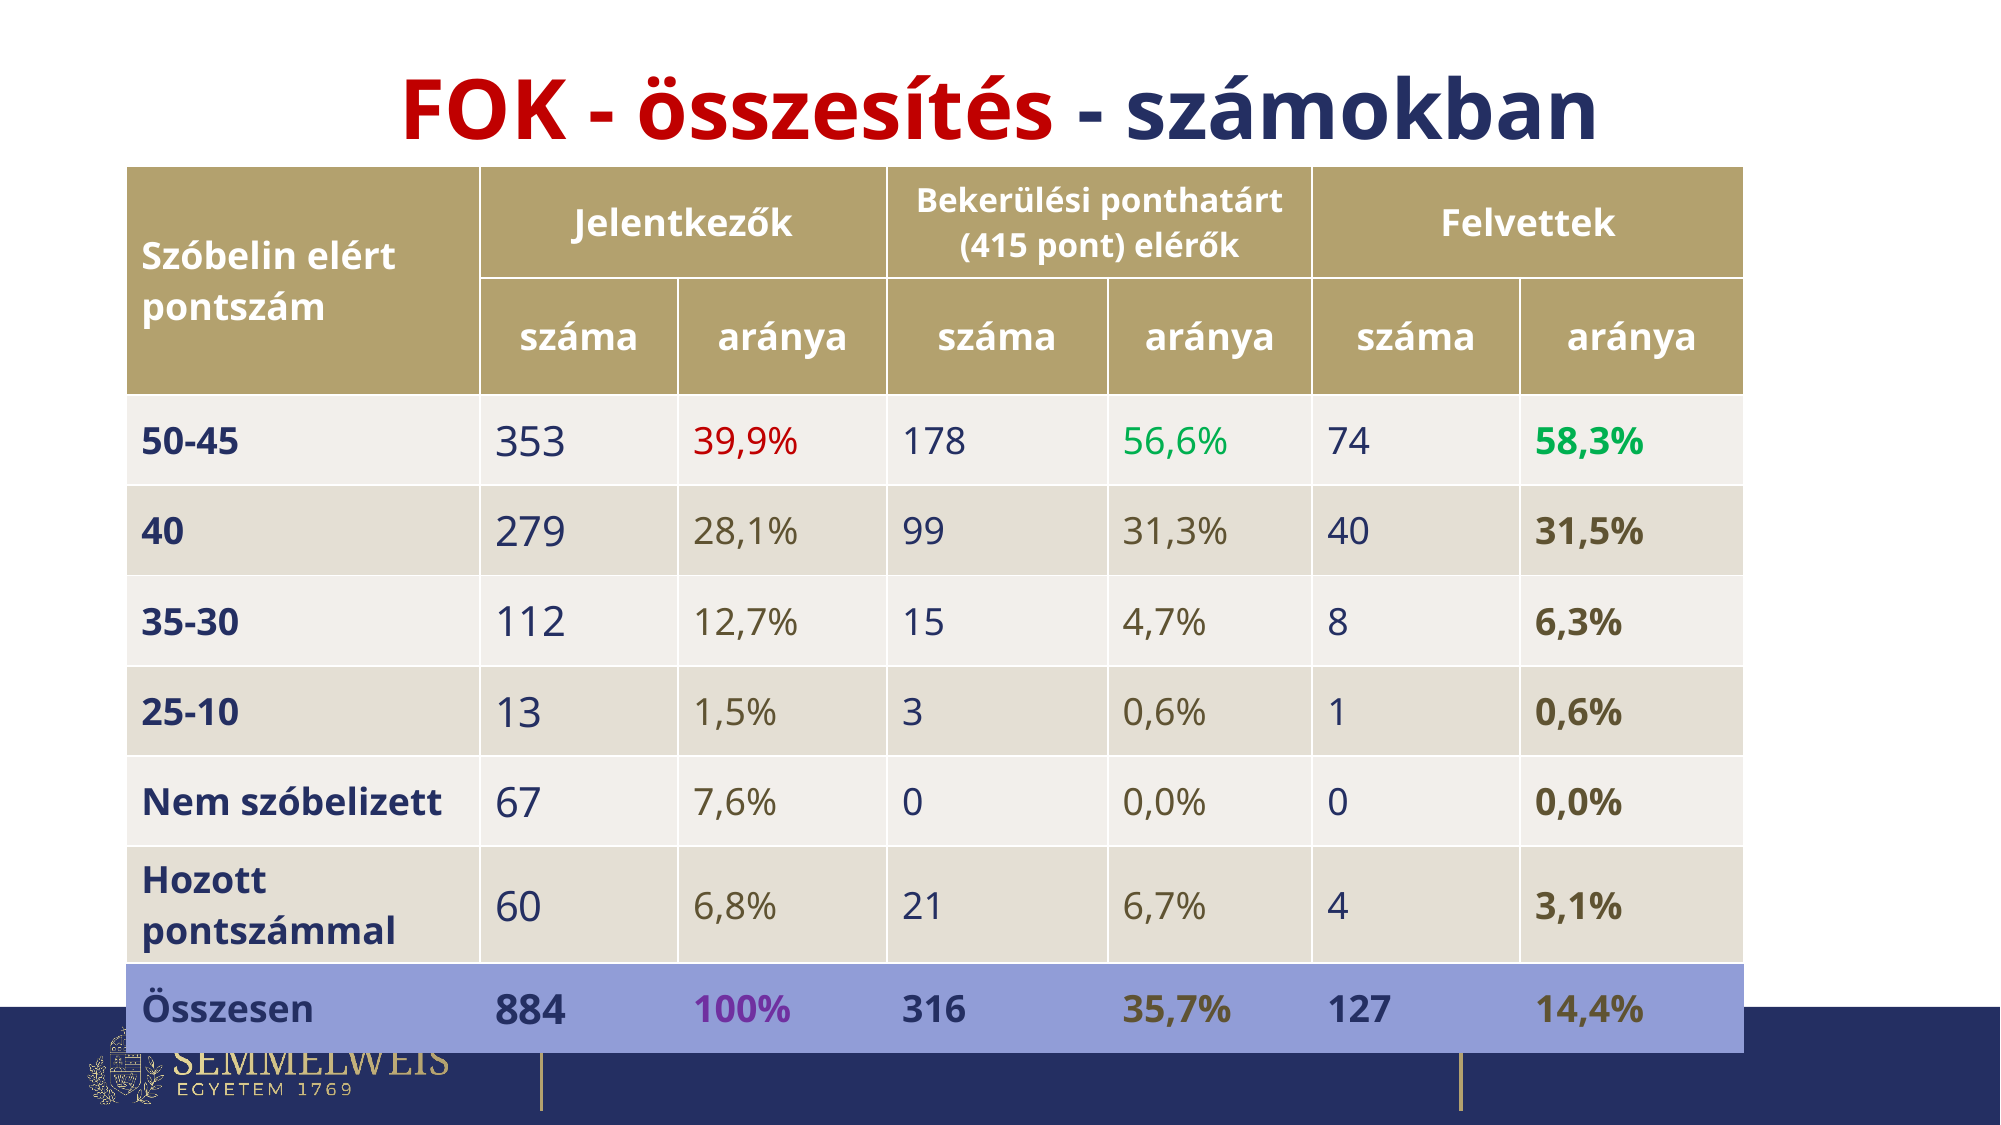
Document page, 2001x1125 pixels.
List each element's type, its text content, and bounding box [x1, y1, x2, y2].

table_cell 4,7% [1109, 576, 1311, 665]
table_cell Nem szóbelizett [127, 757, 479, 845]
table_cell 100% [678, 964, 887, 1053]
table_cell száma [888, 279, 1107, 394]
table_cell 3,1% [1521, 847, 1743, 962]
table_cell 74 [1313, 396, 1519, 484]
table_cell Hozott pontszámmal [127, 847, 479, 962]
table_cell 0 [888, 757, 1107, 845]
table_cell aránya [1521, 279, 1743, 394]
table_cell 6,7% [1109, 847, 1311, 962]
table_header Jelentkezők [481, 167, 886, 277]
table_cell 279 [481, 486, 677, 575]
table_cell 31,5% [1521, 486, 1743, 575]
table_cell 35-30 [127, 576, 479, 665]
picture [59, 996, 476, 1125]
table_cell 58,3% [1521, 396, 1743, 484]
table_cell 0,6% [1521, 667, 1743, 755]
table_cell Összesen [126, 964, 480, 1053]
table_cell 14,4% [1520, 964, 1744, 1053]
table_cell 353 [481, 396, 677, 484]
table_cell 3 [888, 667, 1107, 755]
table_cell 50-45 [127, 396, 479, 484]
table_cell 39,9% [679, 396, 886, 484]
table_cell 112 [481, 576, 677, 665]
table_cell 56,6% [1109, 396, 1311, 484]
table_cell 15 [888, 576, 1107, 665]
table_cell 40 [127, 486, 479, 575]
table_header Szóbelin elért pontszám [127, 167, 479, 394]
table_cell 1 [1313, 667, 1519, 755]
table_cell 25-10 [127, 667, 479, 755]
table_cell 0,0% [1521, 757, 1743, 845]
table_cell 28,1% [679, 486, 886, 575]
table_cell 1,5% [679, 667, 886, 755]
table_cell aránya [679, 279, 886, 394]
table_cell 6,3% [1521, 576, 1743, 665]
table_cell 31,3% [1109, 486, 1311, 575]
table_cell 12,7% [679, 576, 886, 665]
table_cell 99 [888, 486, 1107, 575]
table_cell 0 [1313, 757, 1519, 845]
table_header Felvettek [1313, 167, 1743, 277]
table_cell 7,6% [679, 757, 886, 845]
table_cell 316 [887, 964, 1108, 1053]
table_cell 67 [481, 757, 677, 845]
table_header Bekerülési ponthatárt (415 pont) elérők [888, 167, 1311, 277]
table_cell 60 [481, 847, 677, 962]
table_cell 40 [1313, 486, 1519, 575]
table_cell 178 [888, 396, 1107, 484]
table_cell 13 [481, 667, 677, 755]
table_cell 8 [1313, 576, 1519, 665]
table_cell 35,7% [1108, 964, 1312, 1053]
table_cell 6,8% [679, 847, 886, 962]
table_cell 21 [888, 847, 1107, 962]
table_cell 0,0% [1109, 757, 1311, 845]
table_cell 127 [1312, 964, 1520, 1053]
table_cell száma [1313, 279, 1519, 394]
table_cell aránya [1109, 279, 1311, 394]
table_cell 884 [480, 964, 678, 1053]
table_cell 0,6% [1109, 667, 1311, 755]
table_cell száma [481, 279, 677, 394]
table_cell 4 [1313, 847, 1519, 962]
title FOK - összesítés - számokban [137, 59, 1863, 188]
